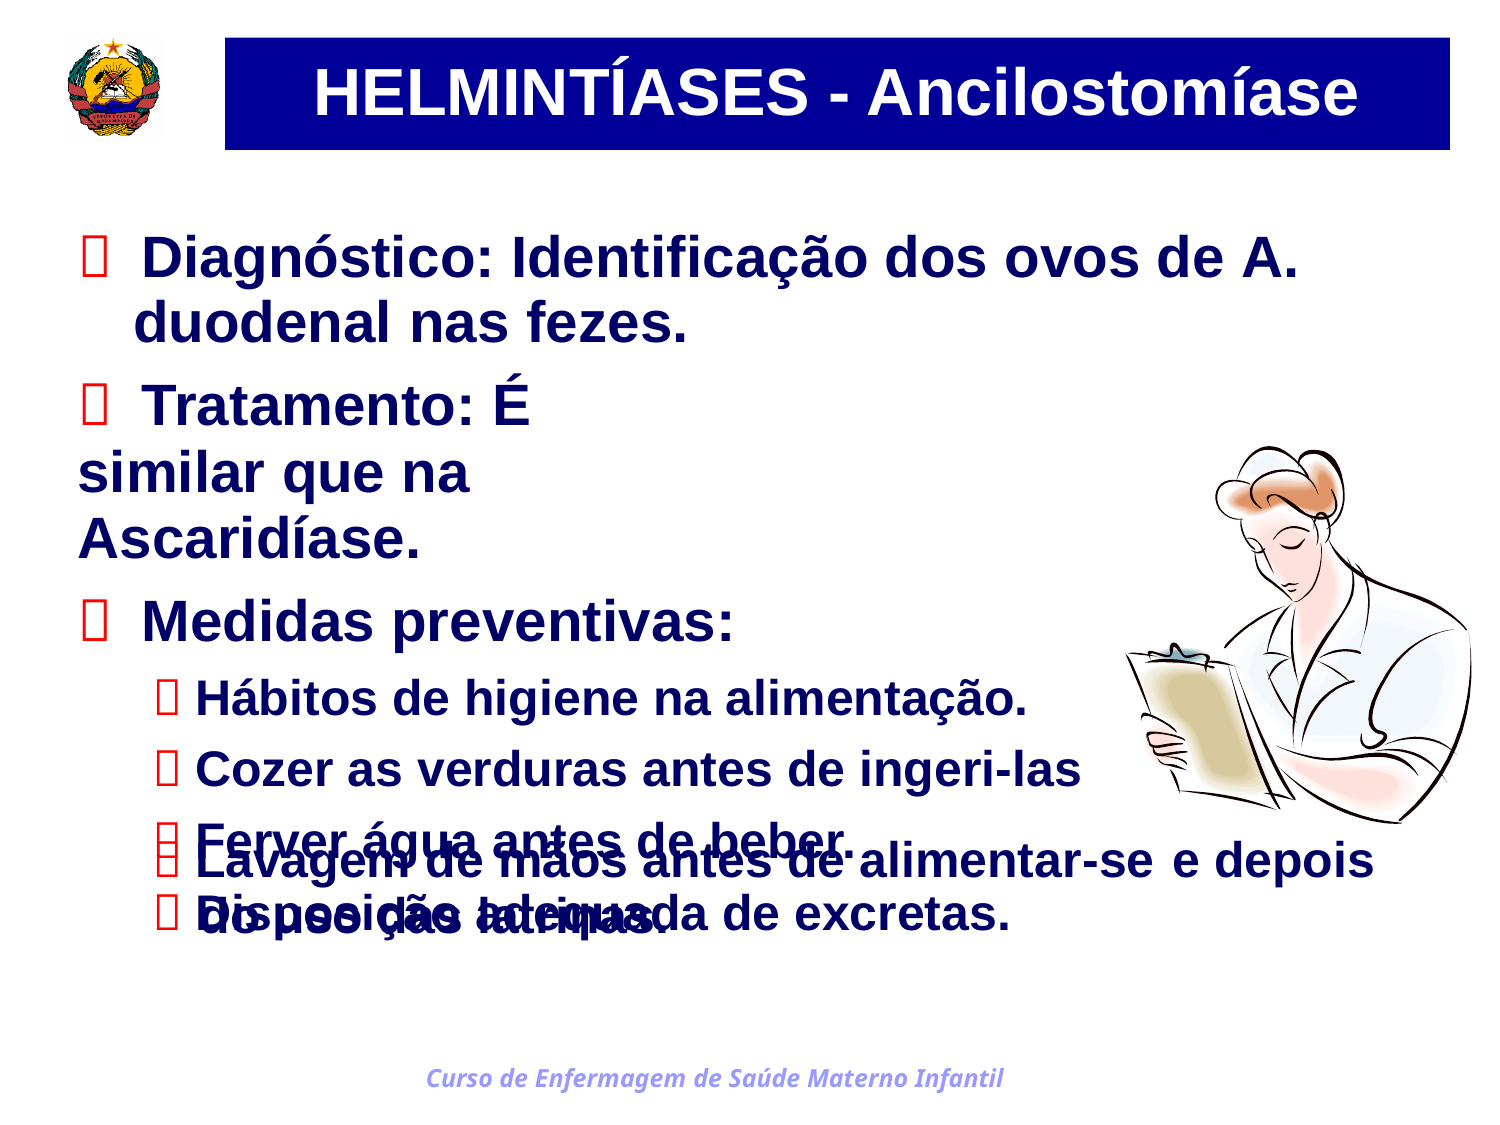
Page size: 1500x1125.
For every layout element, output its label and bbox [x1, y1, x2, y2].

text_box [62, 37, 165, 139]
text_box [150, 834, 1169, 949]
text_box [423, 1064, 1118, 1094]
text_box [75, 227, 1472, 824]
text_box [225, 37, 1450, 150]
text_box [1170, 834, 1385, 889]
